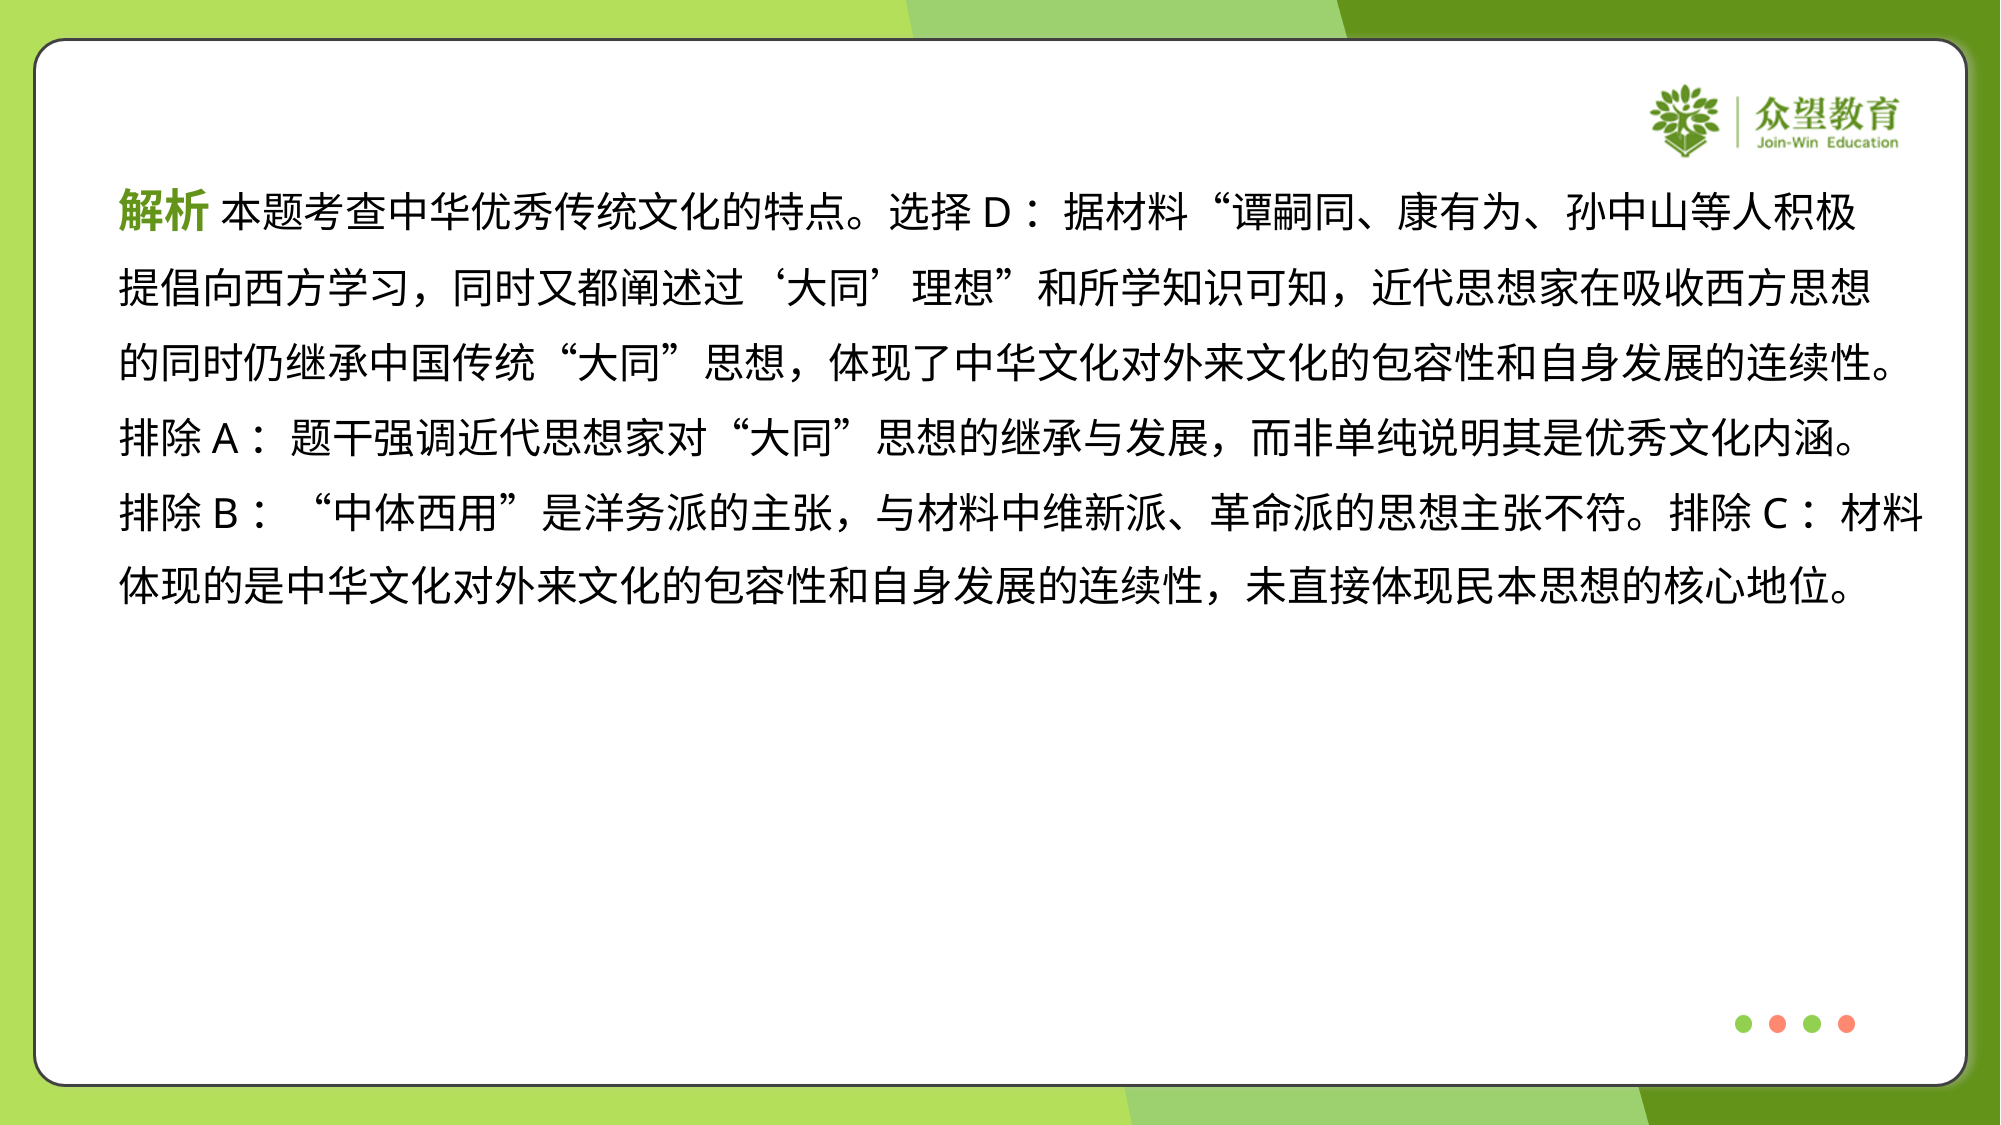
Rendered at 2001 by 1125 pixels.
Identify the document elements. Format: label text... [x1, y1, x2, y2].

picture [0, 0, 2000, 1125]
text_box 解析 本题考查中华优秀传统文化的特点。选择D：据材料“谭嗣同、康有为、孙中山等人积极 提倡向西方学习，同时又都阐述过‘大同’理想”和所学知识可知，近代思想家在吸收西方思想 的同时仍继承中国传统“大同”思想，体现了中华文化对外来文化的包容性和自身发展的连续性。 排除A：题干强调近代思想家对“大同”思想的继承与发展，而非单纯说明其是优秀文化内涵。 排除B：“中体西用”是洋务派的主张，与材料中维新派、革命派的思想主张不符。排除C：材料 体现的是中华文化对外来文化的包容性和自身发展的连续性，未直接体现民本思想的核心地位。 [118, 159, 1883, 602]
